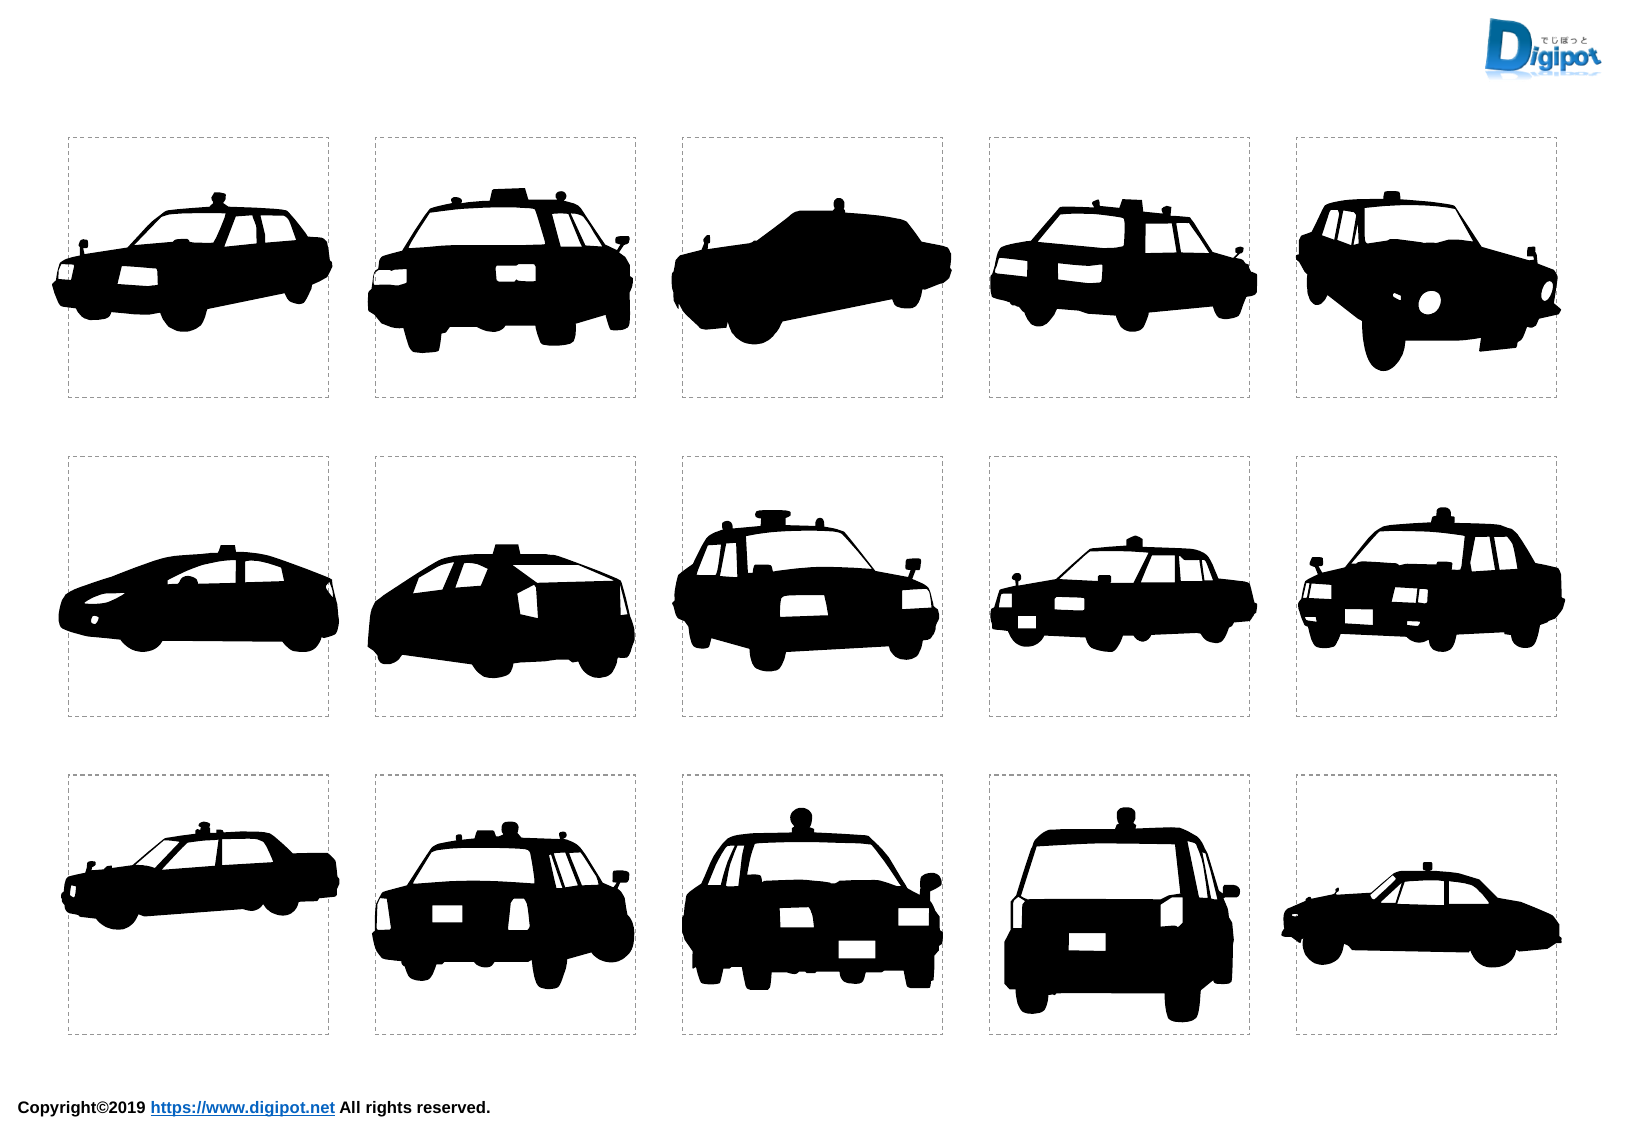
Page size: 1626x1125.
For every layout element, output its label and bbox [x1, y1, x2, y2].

text_box [1295, 191, 1562, 372]
text_box [672, 510, 940, 672]
text_box [367, 544, 635, 679]
text_box [990, 535, 1258, 652]
text_box [1004, 807, 1241, 1023]
text_box [52, 192, 333, 332]
text_box [371, 821, 635, 990]
text_box [1298, 507, 1566, 652]
text_box [990, 199, 1258, 332]
text_box [682, 807, 943, 990]
text_box [61, 821, 340, 930]
text_box [367, 188, 633, 354]
text_box [671, 198, 952, 345]
text_box [58, 545, 340, 652]
text_box [1281, 862, 1562, 968]
picture [1485, 18, 1602, 82]
